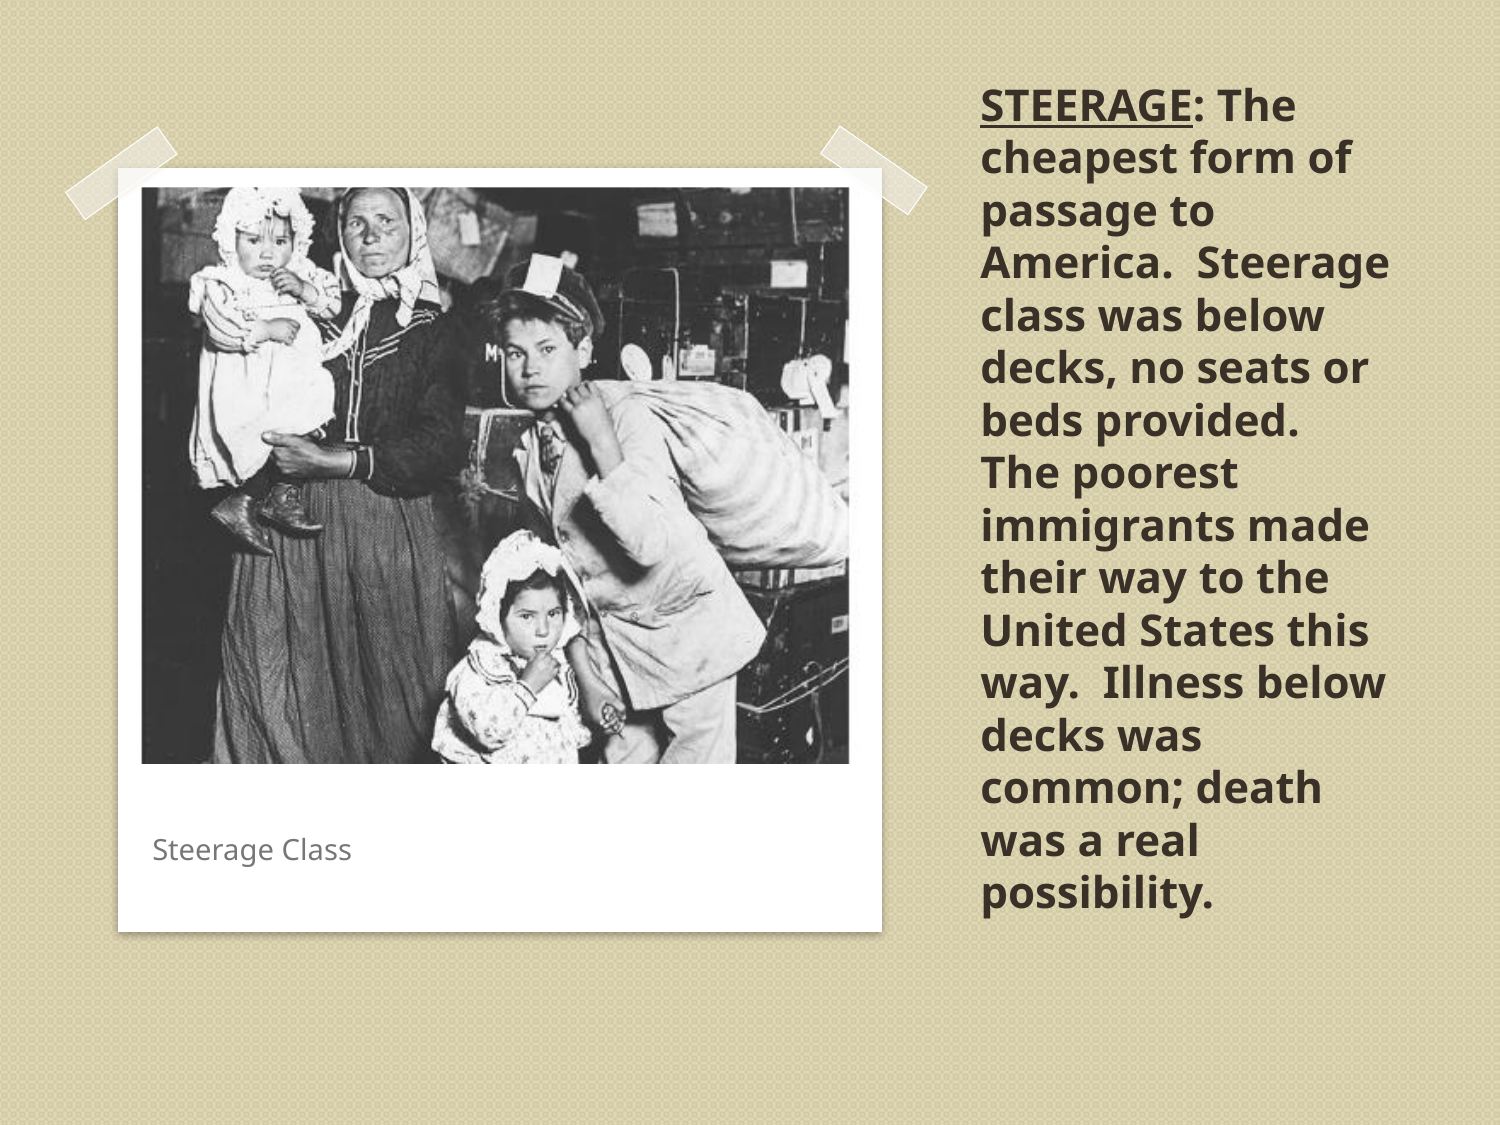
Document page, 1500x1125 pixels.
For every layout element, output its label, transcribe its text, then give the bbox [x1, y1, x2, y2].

title STEERAGE: The cheapest form of passage to America. Steerage class was below decks, no seats or beds provided. The poorest immigrants made their way to the United States this way. Illness below decks was common; death was a real possibility. [965, 174, 1416, 925]
list Steerage Class [137, 787, 863, 913]
picture [137, 187, 863, 765]
